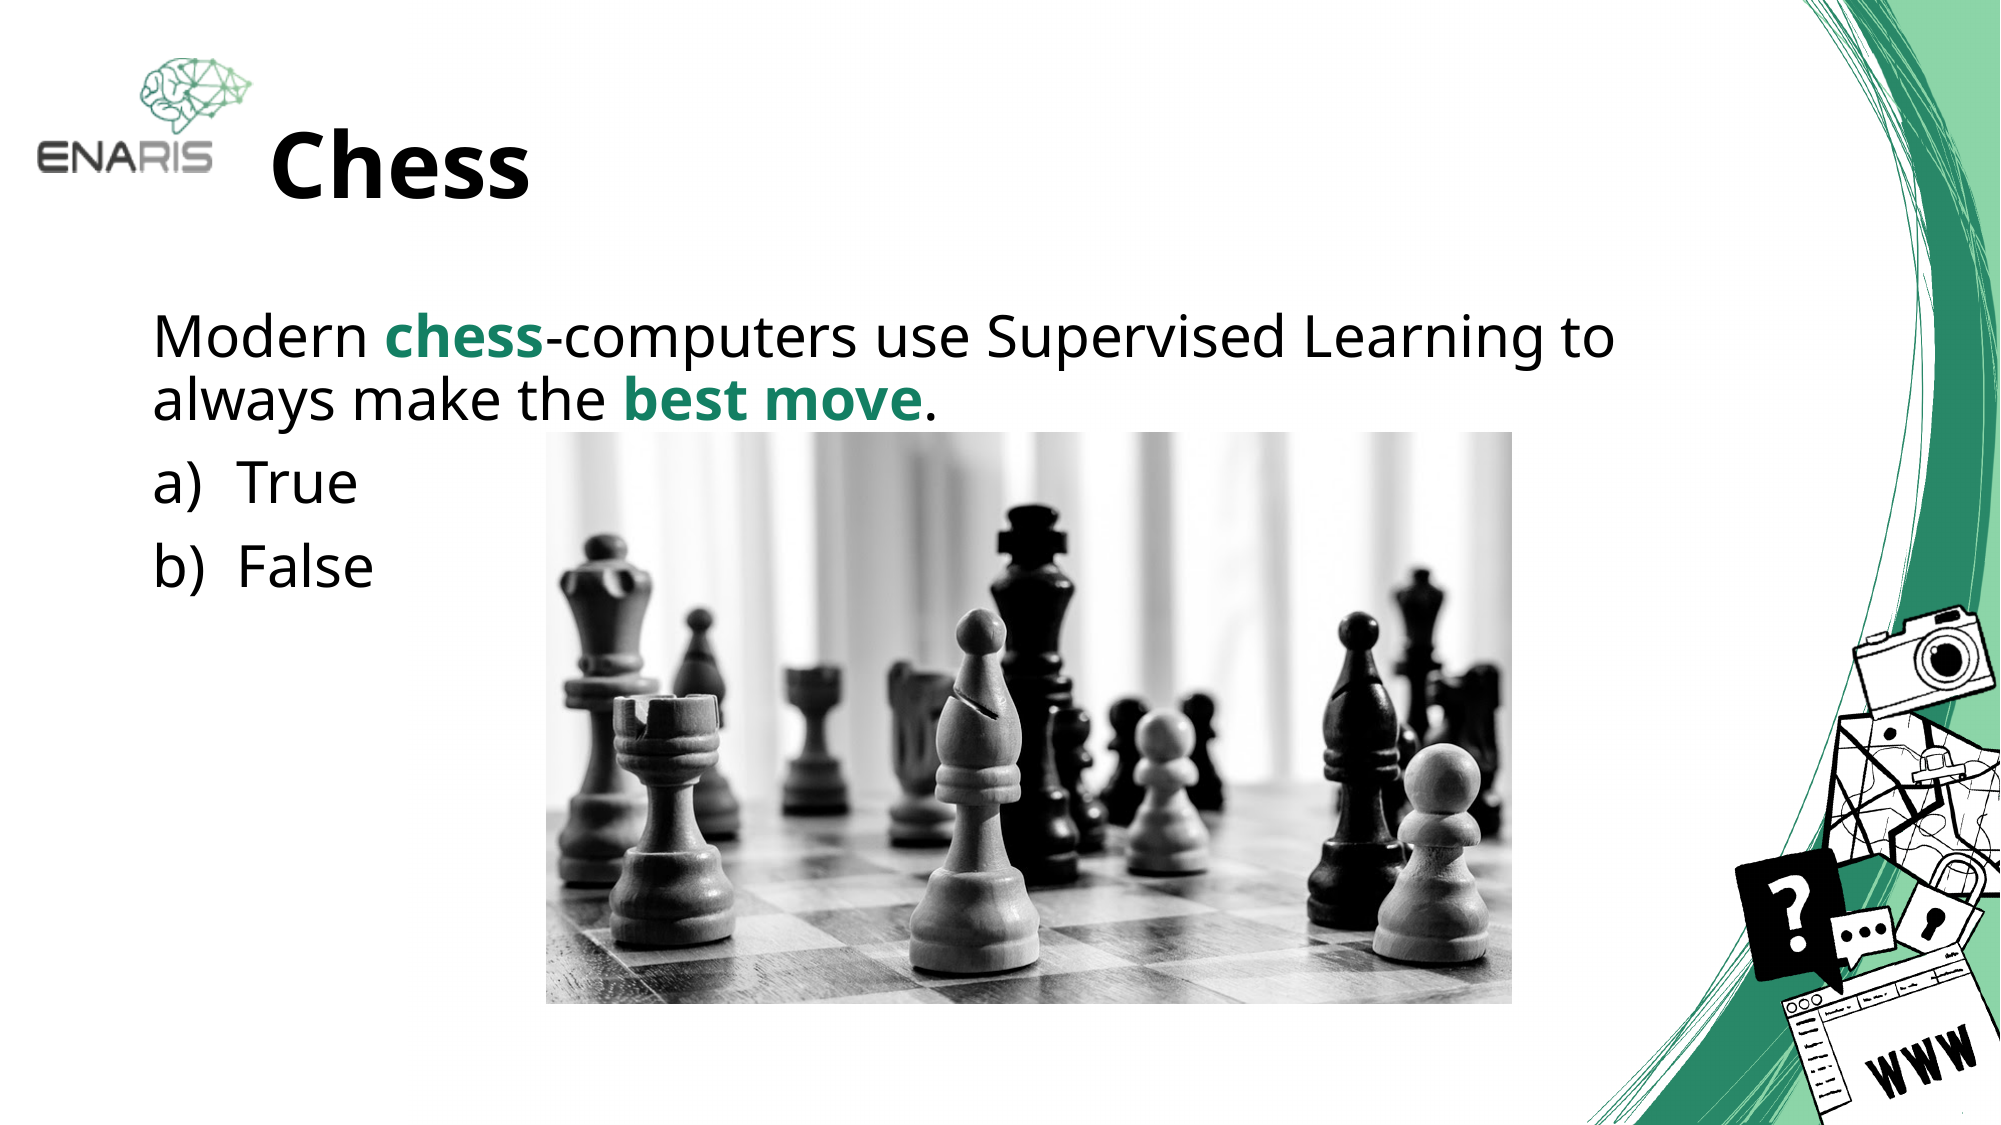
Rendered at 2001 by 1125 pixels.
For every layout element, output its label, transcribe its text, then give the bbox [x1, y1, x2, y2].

picture [546, 432, 1512, 1004]
picture [37, 58, 254, 173]
title Chess [253, 59, 1863, 278]
list Modern chess-computers use Supervised Learning to always make the best move. True False [137, 299, 1747, 1014]
picture [408, 0, 2000, 1125]
